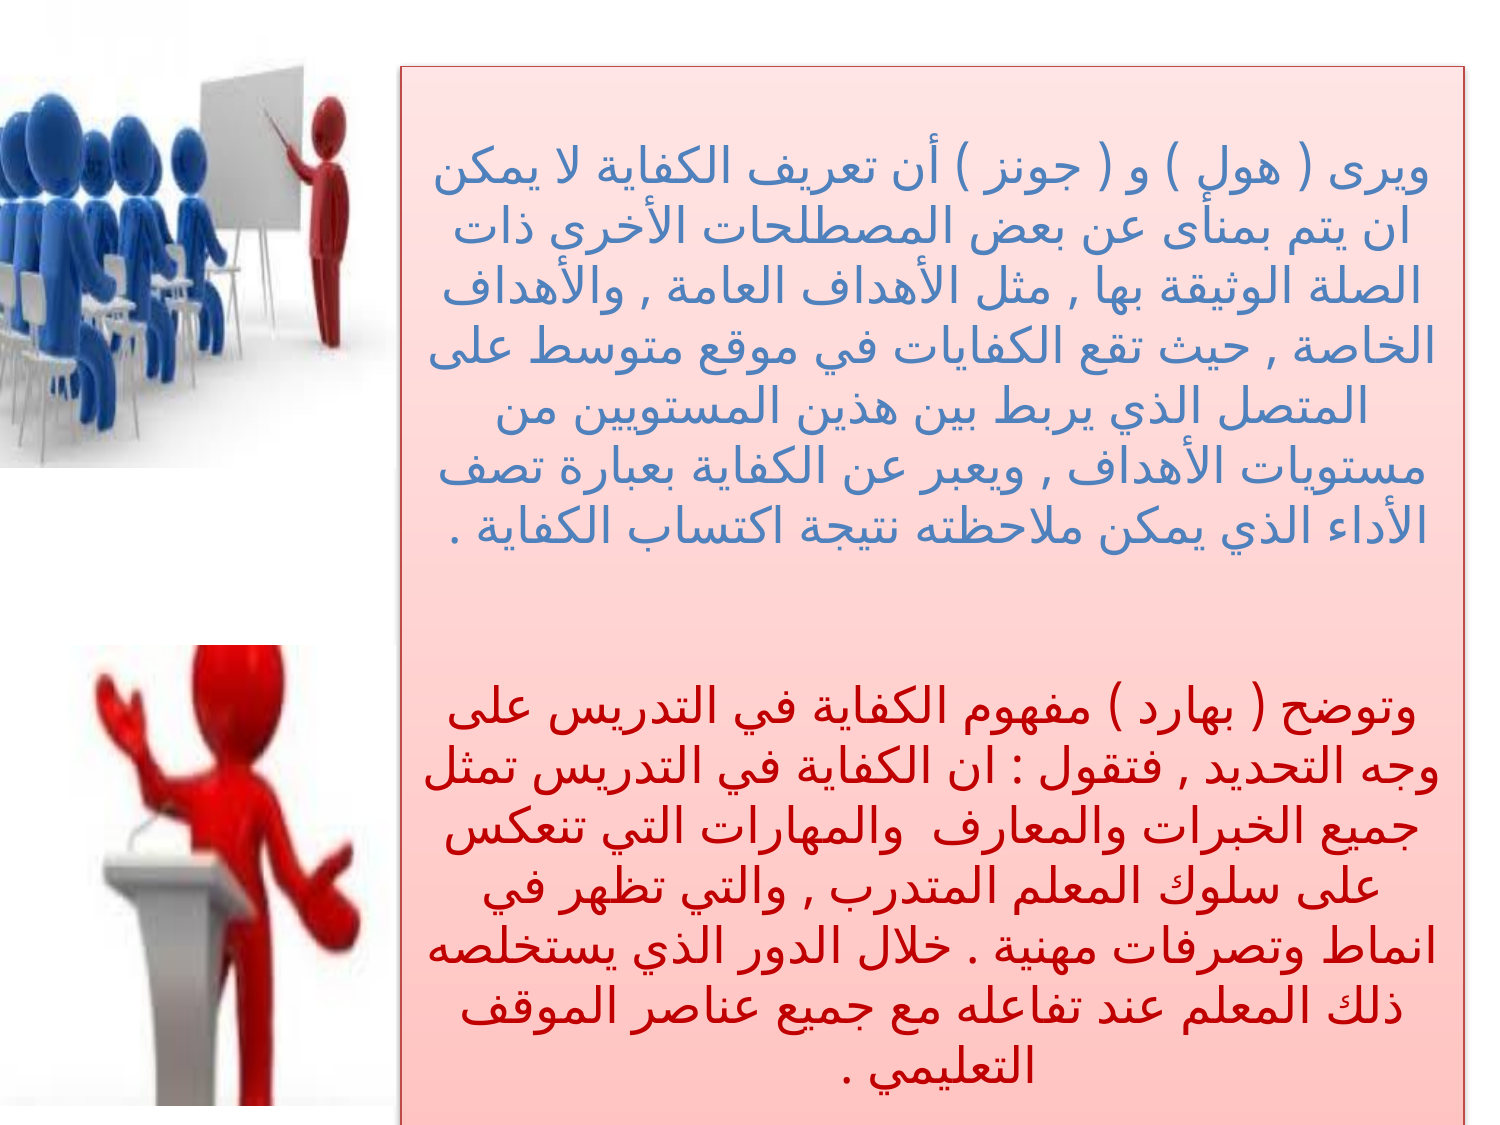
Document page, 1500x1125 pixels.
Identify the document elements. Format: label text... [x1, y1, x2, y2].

text_box ويرى ( هول ) و ( جونز ) أن تعريف الكفاية لا يمكن ان يتم بمنأى عن بعض المصطلحات الأخرى ذات الصلة الوثيقة بها , مثل الأهداف العامة , والأهداف الخاصة , حيث تقع الكفايات في موقع متوسط على المتصل الذي يربط بين هذين المستويين من مستويات الأهداف , ويعبر عن الكفاية بعبارة تصف الأداء الذي يمكن ملاحظته نتيجة اكتساب الكفاية . وتوضح ( بهارد ) مفهوم الكفاية في التدريس على وجه التحديد , فتقول : ان الكفاية في التدريس تمثل جميع الخبرات والمعارف والمهارات التي تنعكس على سلوك المعلم المتدرب , والتي تظهر في انماط وتصرفات مهنية . خلال الدور الذي يستخلصه ذلك المعلم عند تفاعله مع جميع عناصر الموقف التعليمي . [400, 66, 1465, 1125]
picture [0, 644, 396, 1107]
picture [0, 0, 396, 469]
